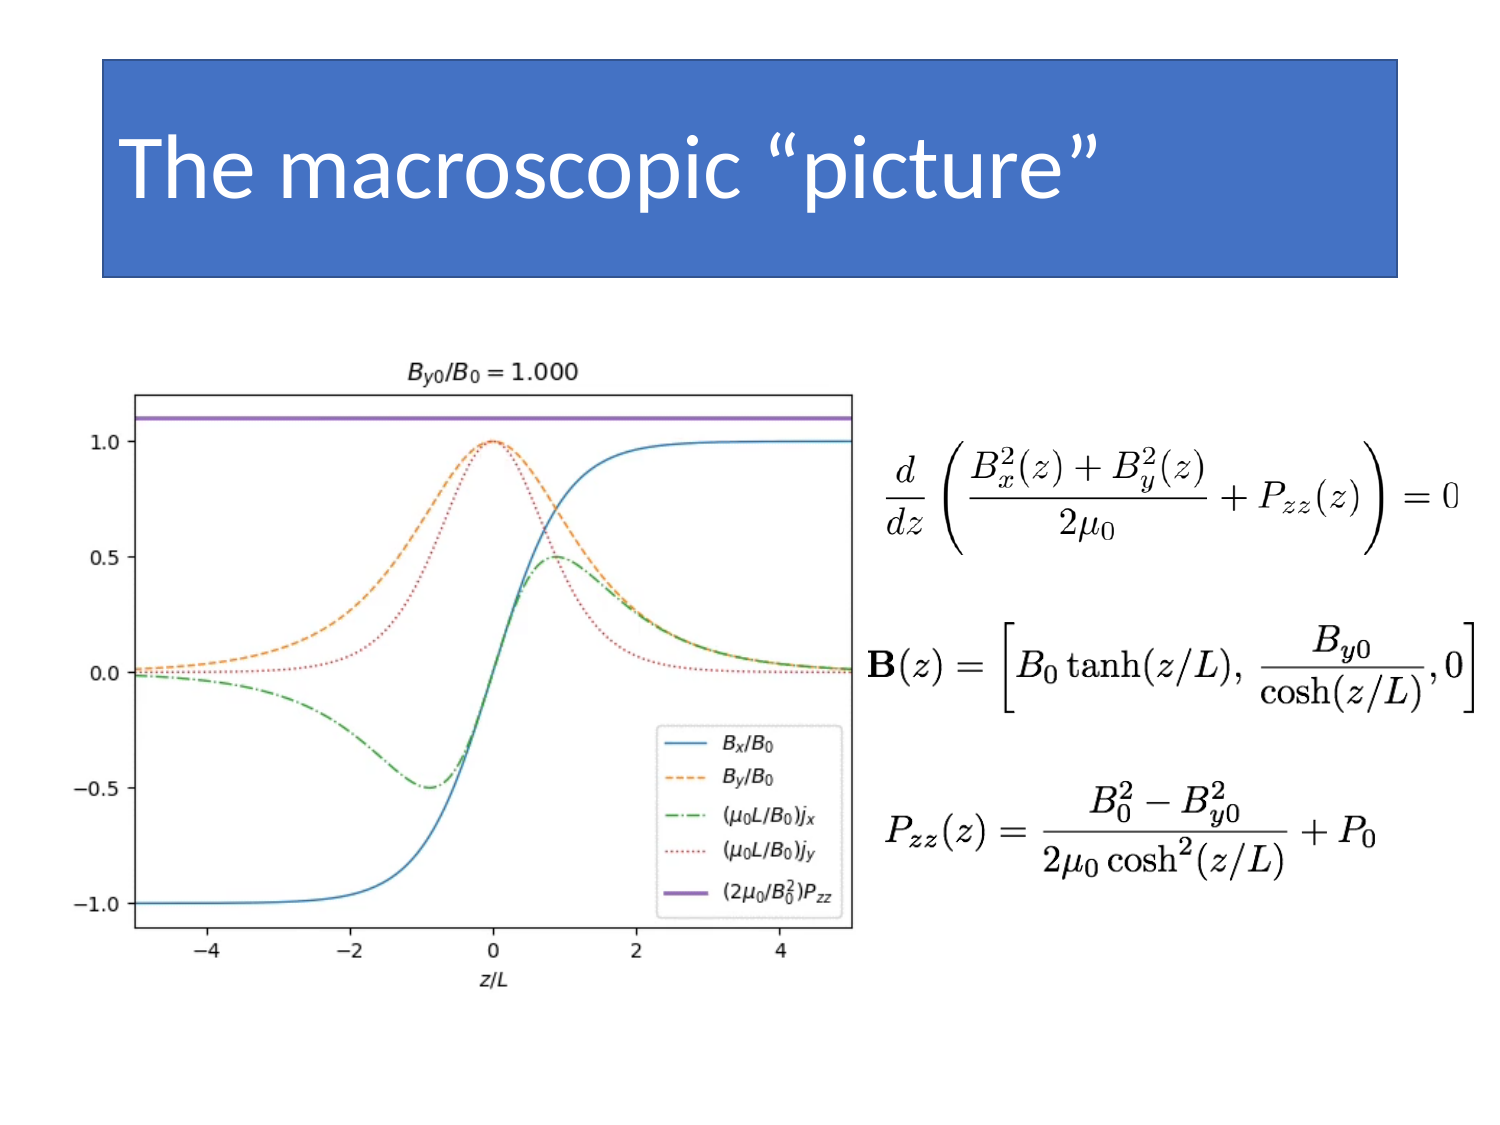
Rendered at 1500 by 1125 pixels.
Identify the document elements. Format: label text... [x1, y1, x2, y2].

title The macroscopic “picture” [102, 59, 1398, 278]
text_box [18, 310, 945, 1005]
picture [885, 780, 1376, 881]
picture [868, 621, 1475, 714]
picture [885, 440, 1458, 555]
